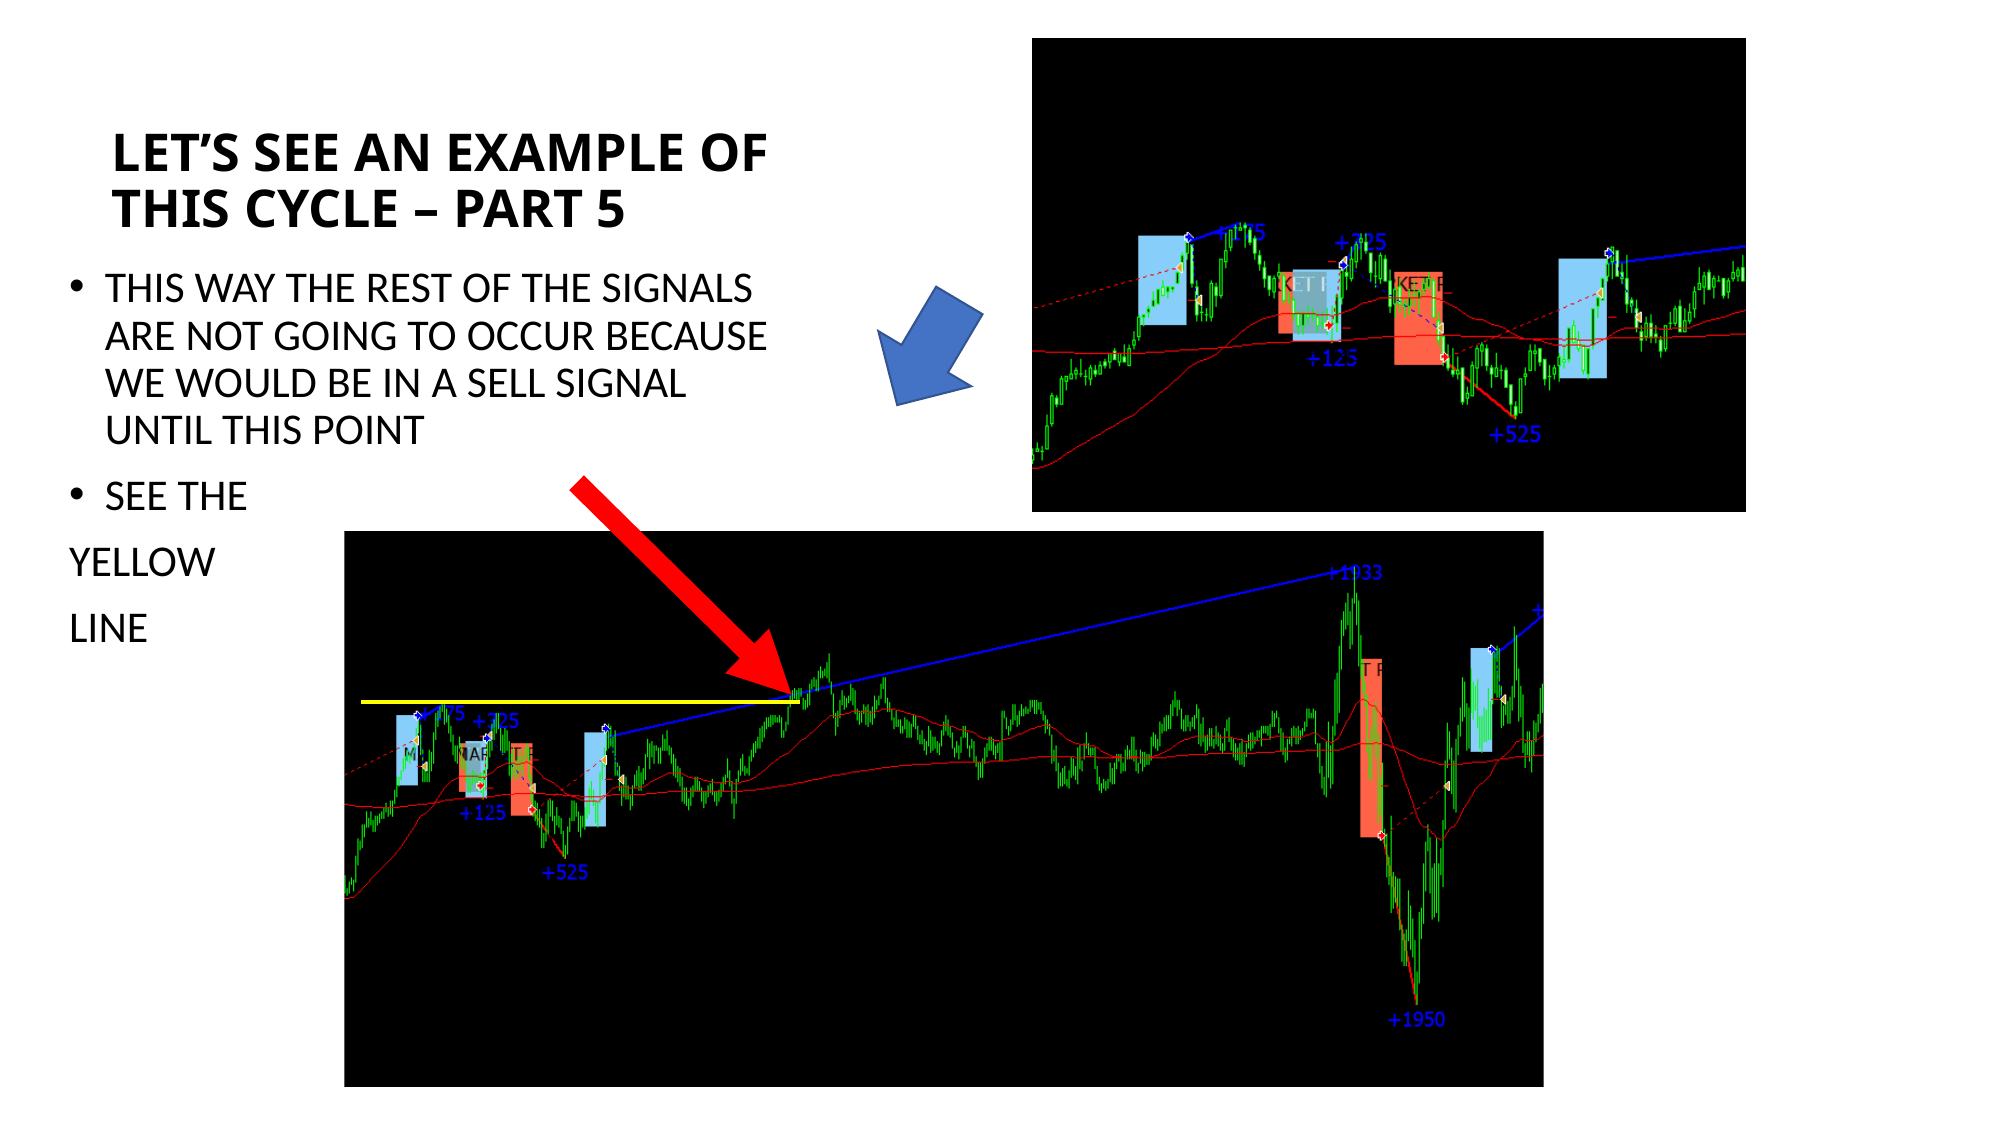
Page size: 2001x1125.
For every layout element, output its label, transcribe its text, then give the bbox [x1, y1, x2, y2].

text_box [876, 285, 984, 407]
picture [1032, 37, 1746, 512]
picture [344, 531, 1544, 1087]
list THIS WAY THE REST OF THE SIGNALS ARE NOT GOING TO OCCUR BECAUSE WE WOULD BE IN A SELL SIGNAL UNTIL THIS POINT SEE THE YELLOW LINE [54, 256, 803, 660]
title LET’S SEE AN EXAMPLE OF THIS CYCLE – PART 5 [96, 89, 845, 275]
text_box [576, 482, 792, 695]
